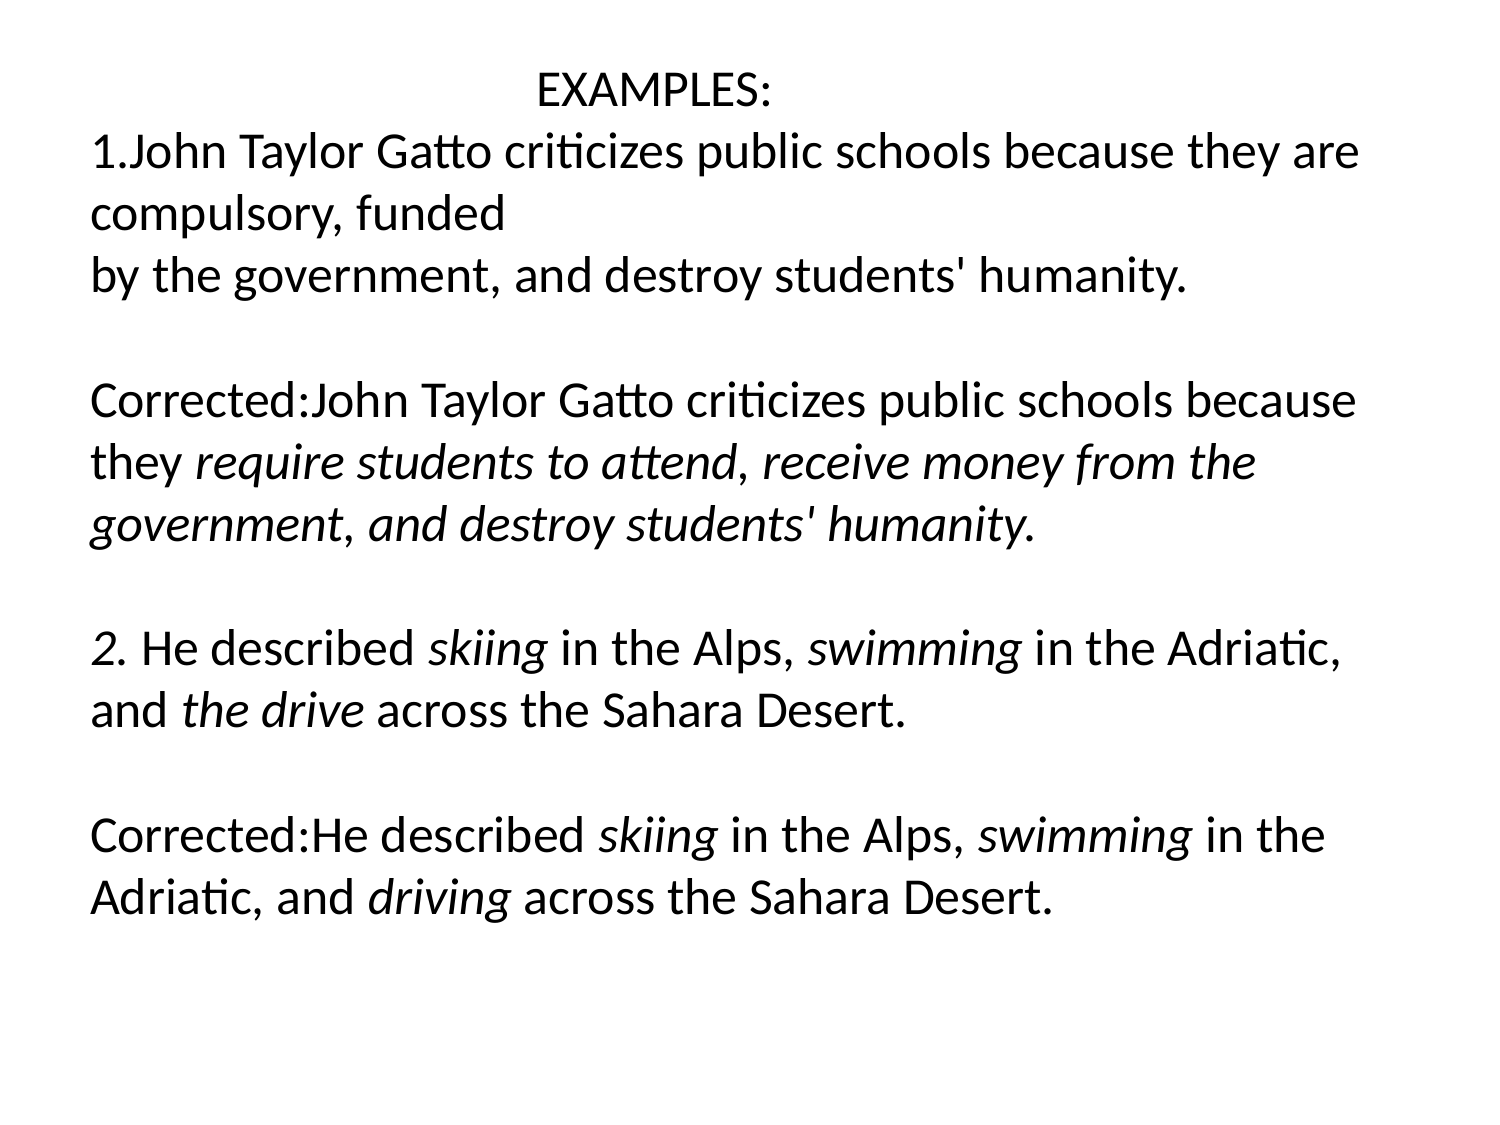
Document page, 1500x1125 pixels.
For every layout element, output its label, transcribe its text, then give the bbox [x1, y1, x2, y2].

title EXAMPLES: 1.John Taylor Gatto criticizes public schools because they are compulsory, funded by the government, and destroy students' humanity. Corrected:John Taylor Gatto criticizes public schools because they require students to attend, receive money from the government, and destroy students' humanity. 2. He described skiing in the Alps, swimming in the Adriatic, and the drive across the Sahara Desert. Corrected:He described skiing in the Alps, swimming in the Adriatic, and driving across the Sahara Desert. [75, 45, 1425, 1059]
